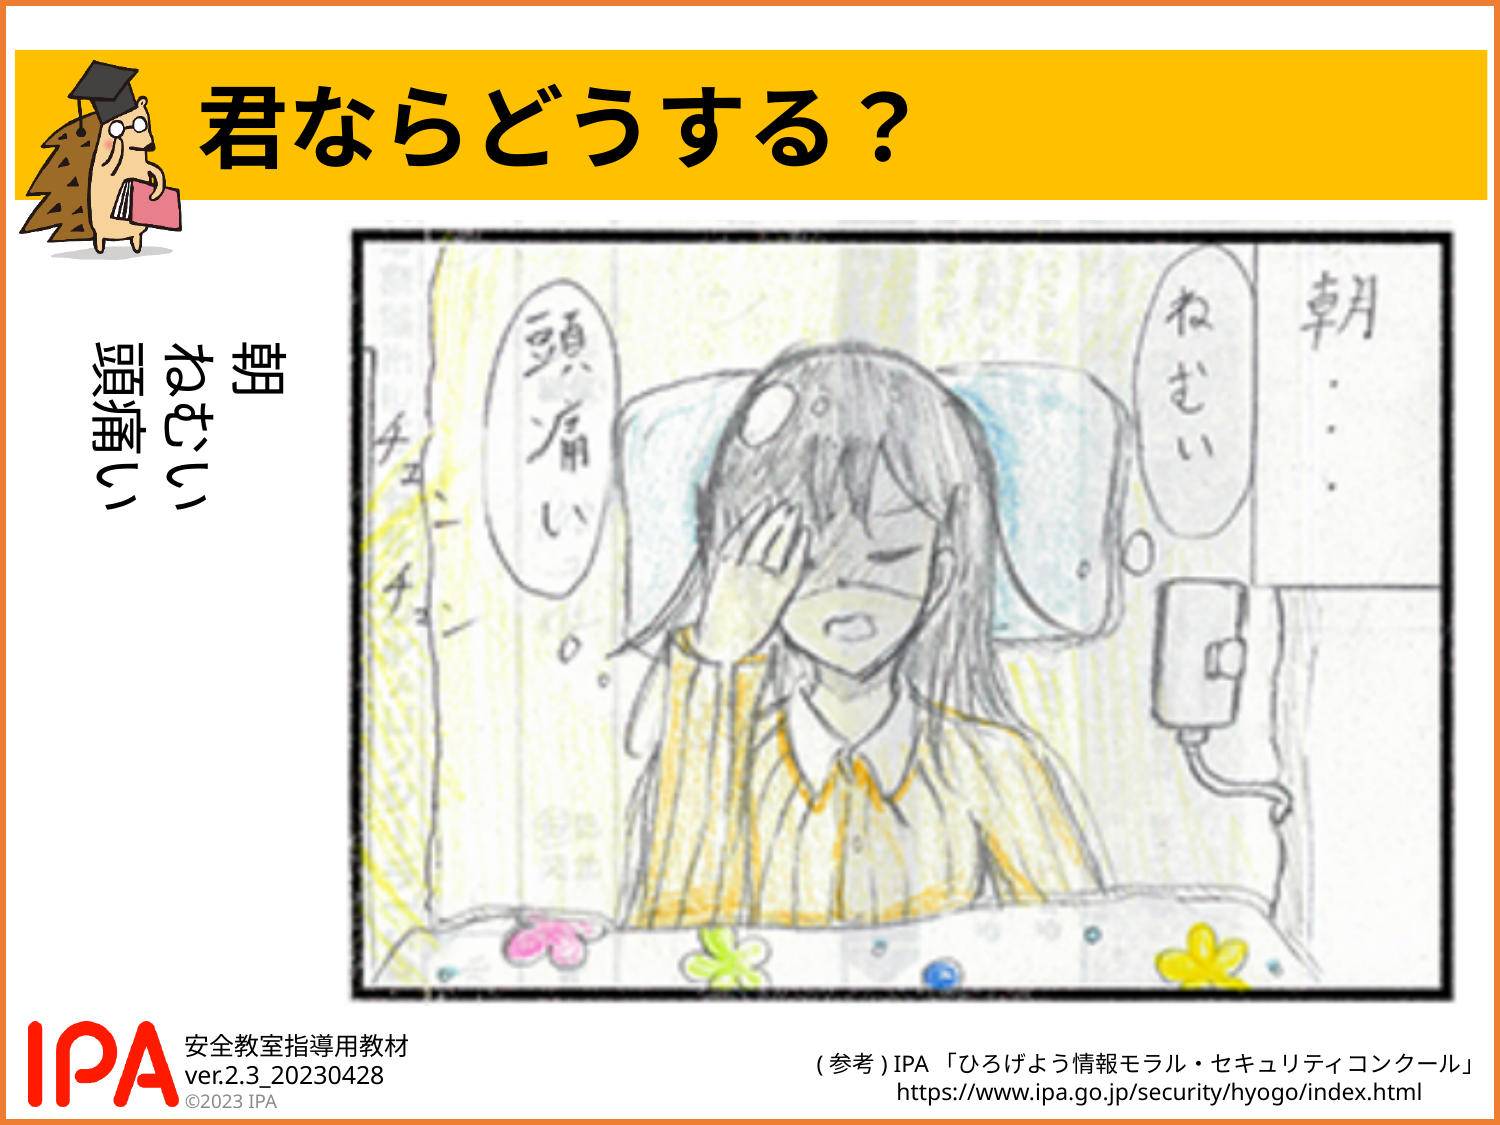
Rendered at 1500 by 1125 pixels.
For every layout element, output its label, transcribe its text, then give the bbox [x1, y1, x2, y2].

title 君ならどうする？ [182, 73, 1488, 190]
picture [19, 60, 182, 260]
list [343, 220, 1459, 1006]
text_box (参考) IPA「ひろげよう情報モラル・セキュリティコンクール」 https://www.ipa.go.jp/security/hyogo/index.html [801, 1042, 1500, 1112]
picture [28, 1021, 179, 1107]
text_box 朝 ねむい 頭痛い [60, 325, 304, 1006]
